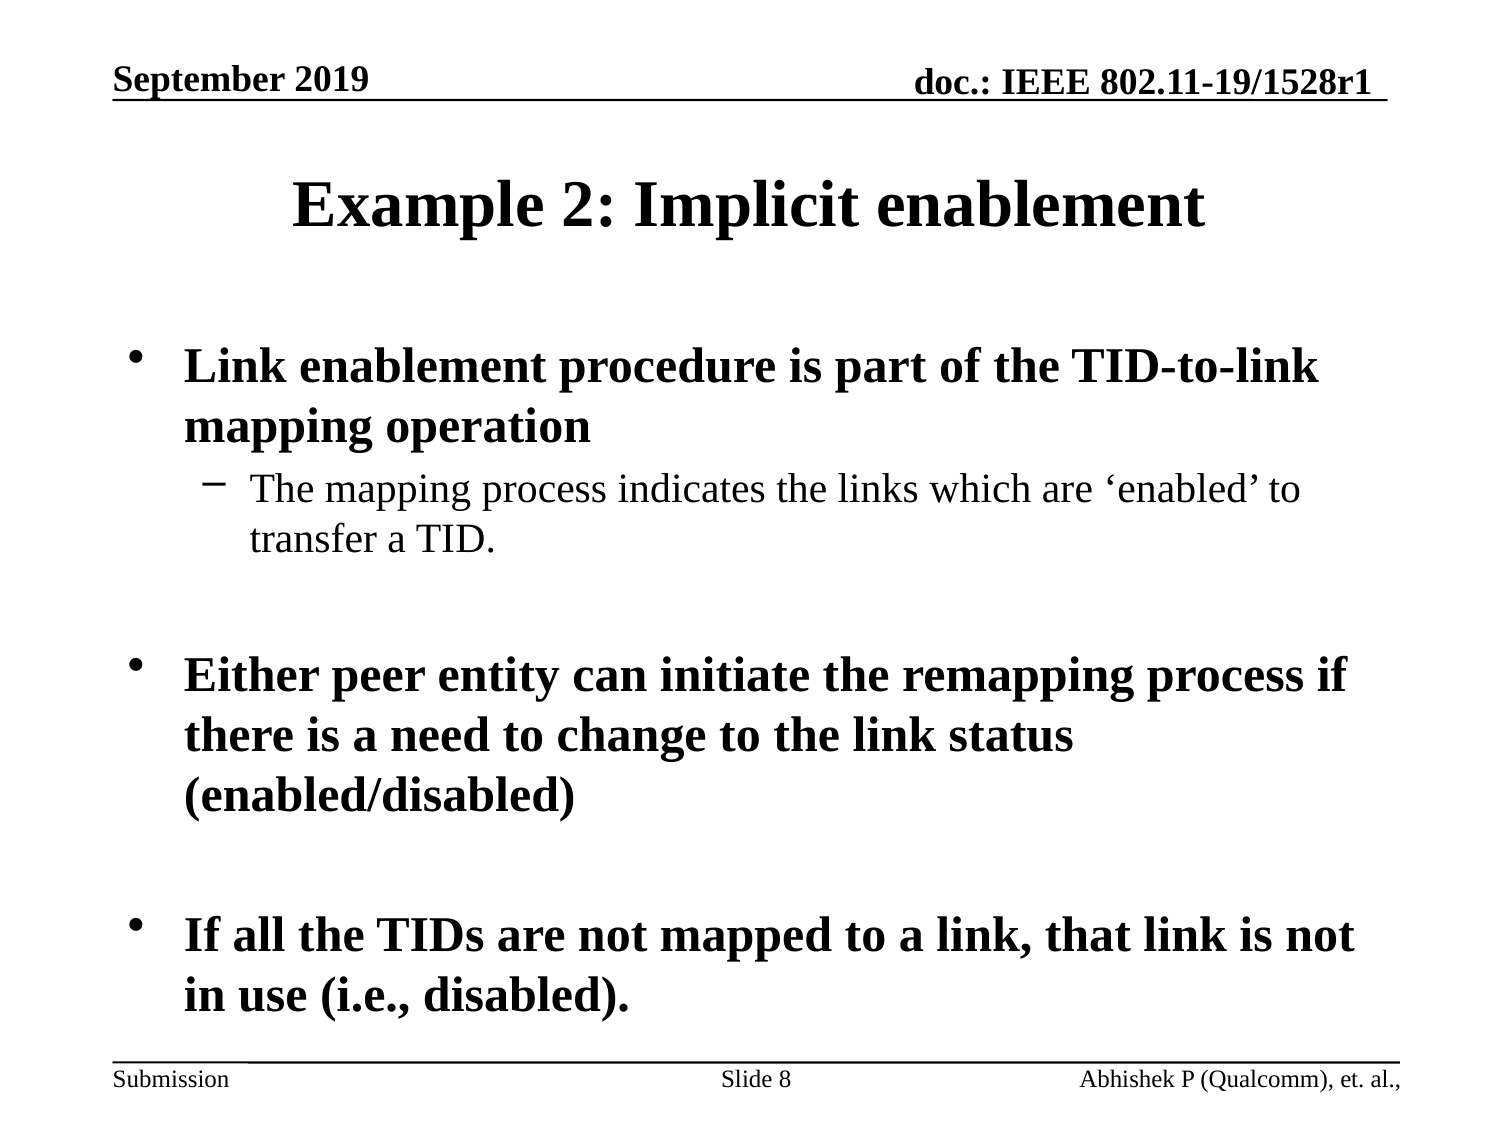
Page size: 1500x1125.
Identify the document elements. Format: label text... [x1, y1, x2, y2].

list Link enablement procedure is part of the TID-to-link mapping operation The mapping process indicates the links which are ‘enabled’ to transfer a TID. Either peer entity can initiate the remapping process if there is a need to change to the link status (enabled/disabled) If all the TIDs are not mapped to a link, that link is not in use (i.e., disabled). [112, 324, 1388, 1045]
slide_number Slide 8 [712, 1061, 801, 1093]
title Example 2: Implicit enablement [112, 112, 1388, 288]
footer Abhishek P (Qualcomm), et. al., [949, 1061, 1402, 1093]
